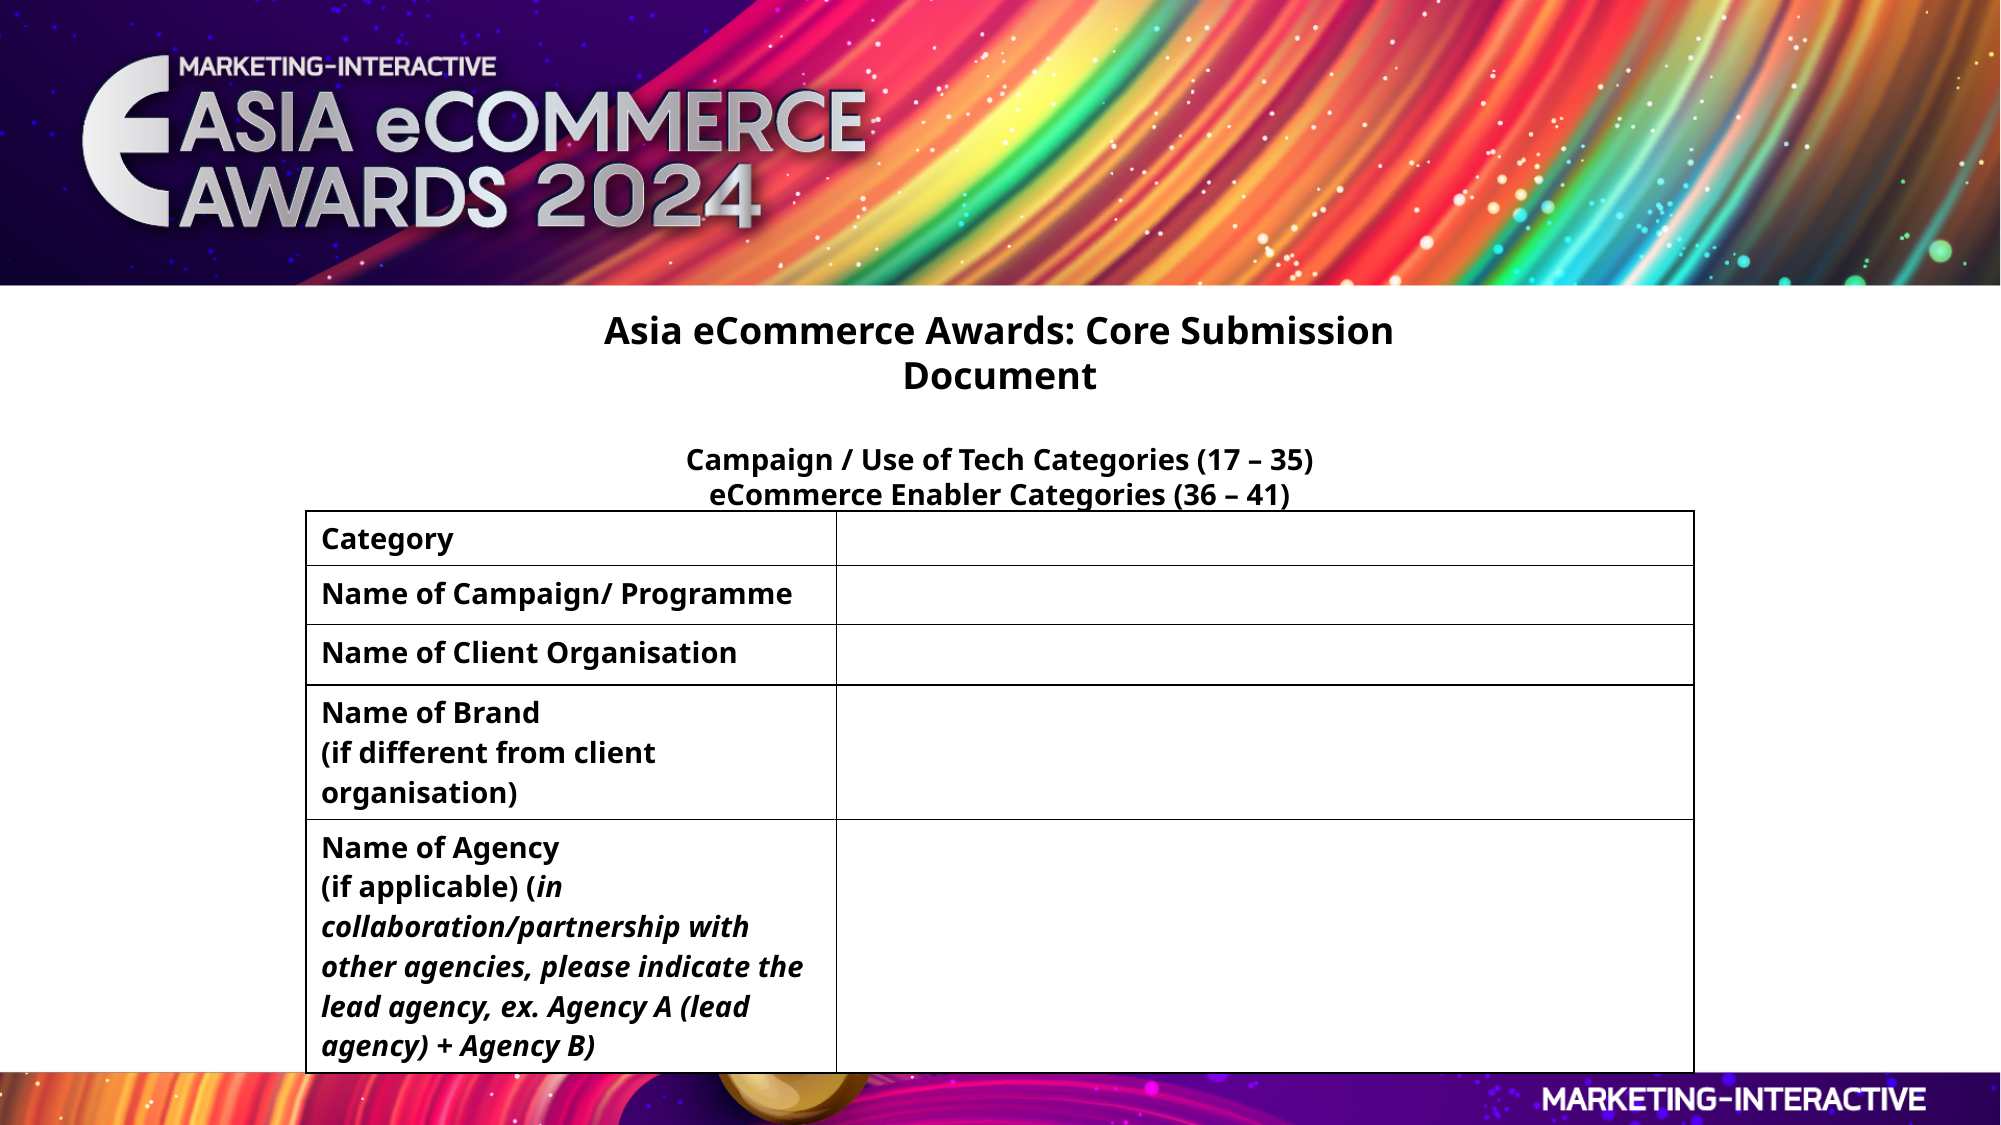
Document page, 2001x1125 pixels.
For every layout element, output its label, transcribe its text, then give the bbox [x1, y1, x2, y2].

text_box Asia eCommerce Awards: Core Submission Document Campaign / Use of Tech Categories (17 – 35) eCommerce Enabler Categories (36 – 41) [494, 299, 1506, 519]
picture [0, 0, 2001, 1125]
table_cell Name of Brand (if different from client organisation) [307, 686, 836, 819]
table_cell Name of Client Organisation [307, 625, 836, 684]
table_cell [837, 686, 1693, 819]
table_cell Name of Campaign/ Programme [307, 566, 836, 624]
table_header Category [307, 512, 836, 565]
table_cell Name of Agency (if applicable) (in collaboration/partnership with other agencies, please indicate the lead agency, ex. Agency A (lead agency) + Agency B) [307, 820, 836, 1072]
table_header [837, 512, 1693, 565]
table_cell [837, 820, 1693, 1072]
table_cell [837, 566, 1693, 624]
table_cell [837, 625, 1693, 684]
